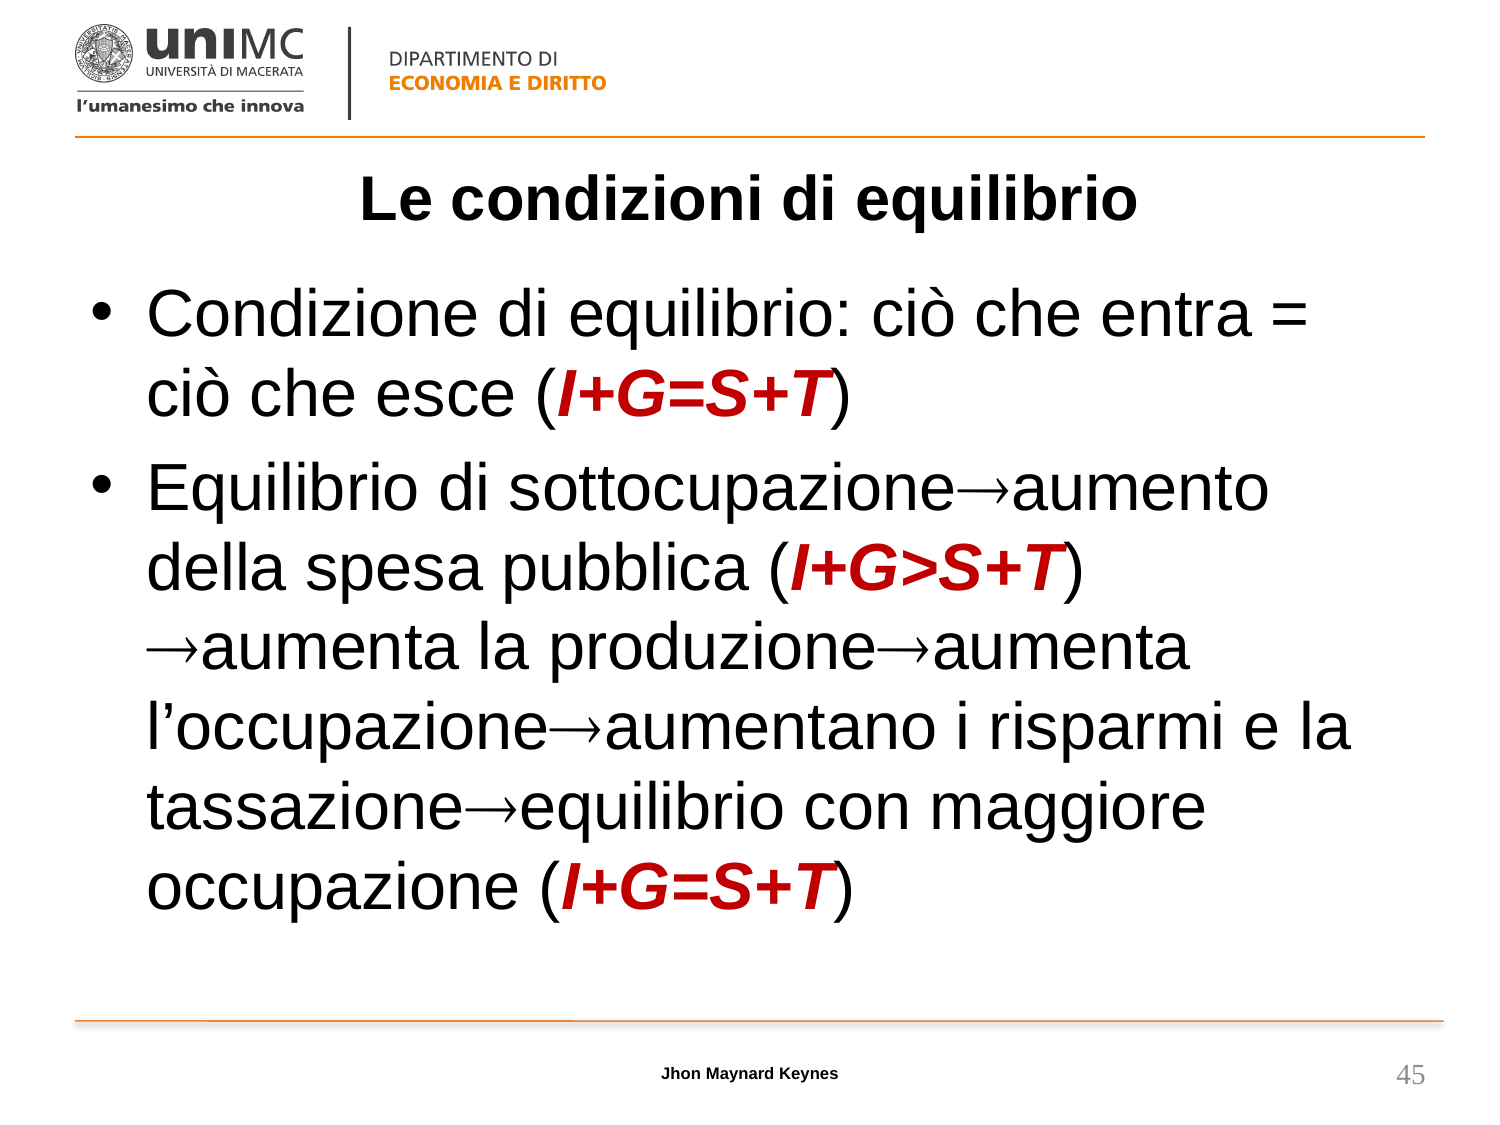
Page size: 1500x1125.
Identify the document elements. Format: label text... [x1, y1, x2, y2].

slide_number 45 [1091, 1042, 1442, 1103]
list Condizione di equilibrio: ciò che entra = ciò che esce (I+G=S+T) Equilibrio di sottocupazioneaumento della spesa pubblica (I+G>S+T) aumenta la produzioneaumenta l’occupazioneaumentano i risparmi e la tassazioneequilibrio con maggiore occupazione (I+G=S+T) [75, 262, 1425, 1005]
title Le condizioni di equilibrio [75, 149, 1425, 241]
picture [75, 24, 1425, 138]
footer Jhon Maynard Keynes [512, 1042, 988, 1103]
